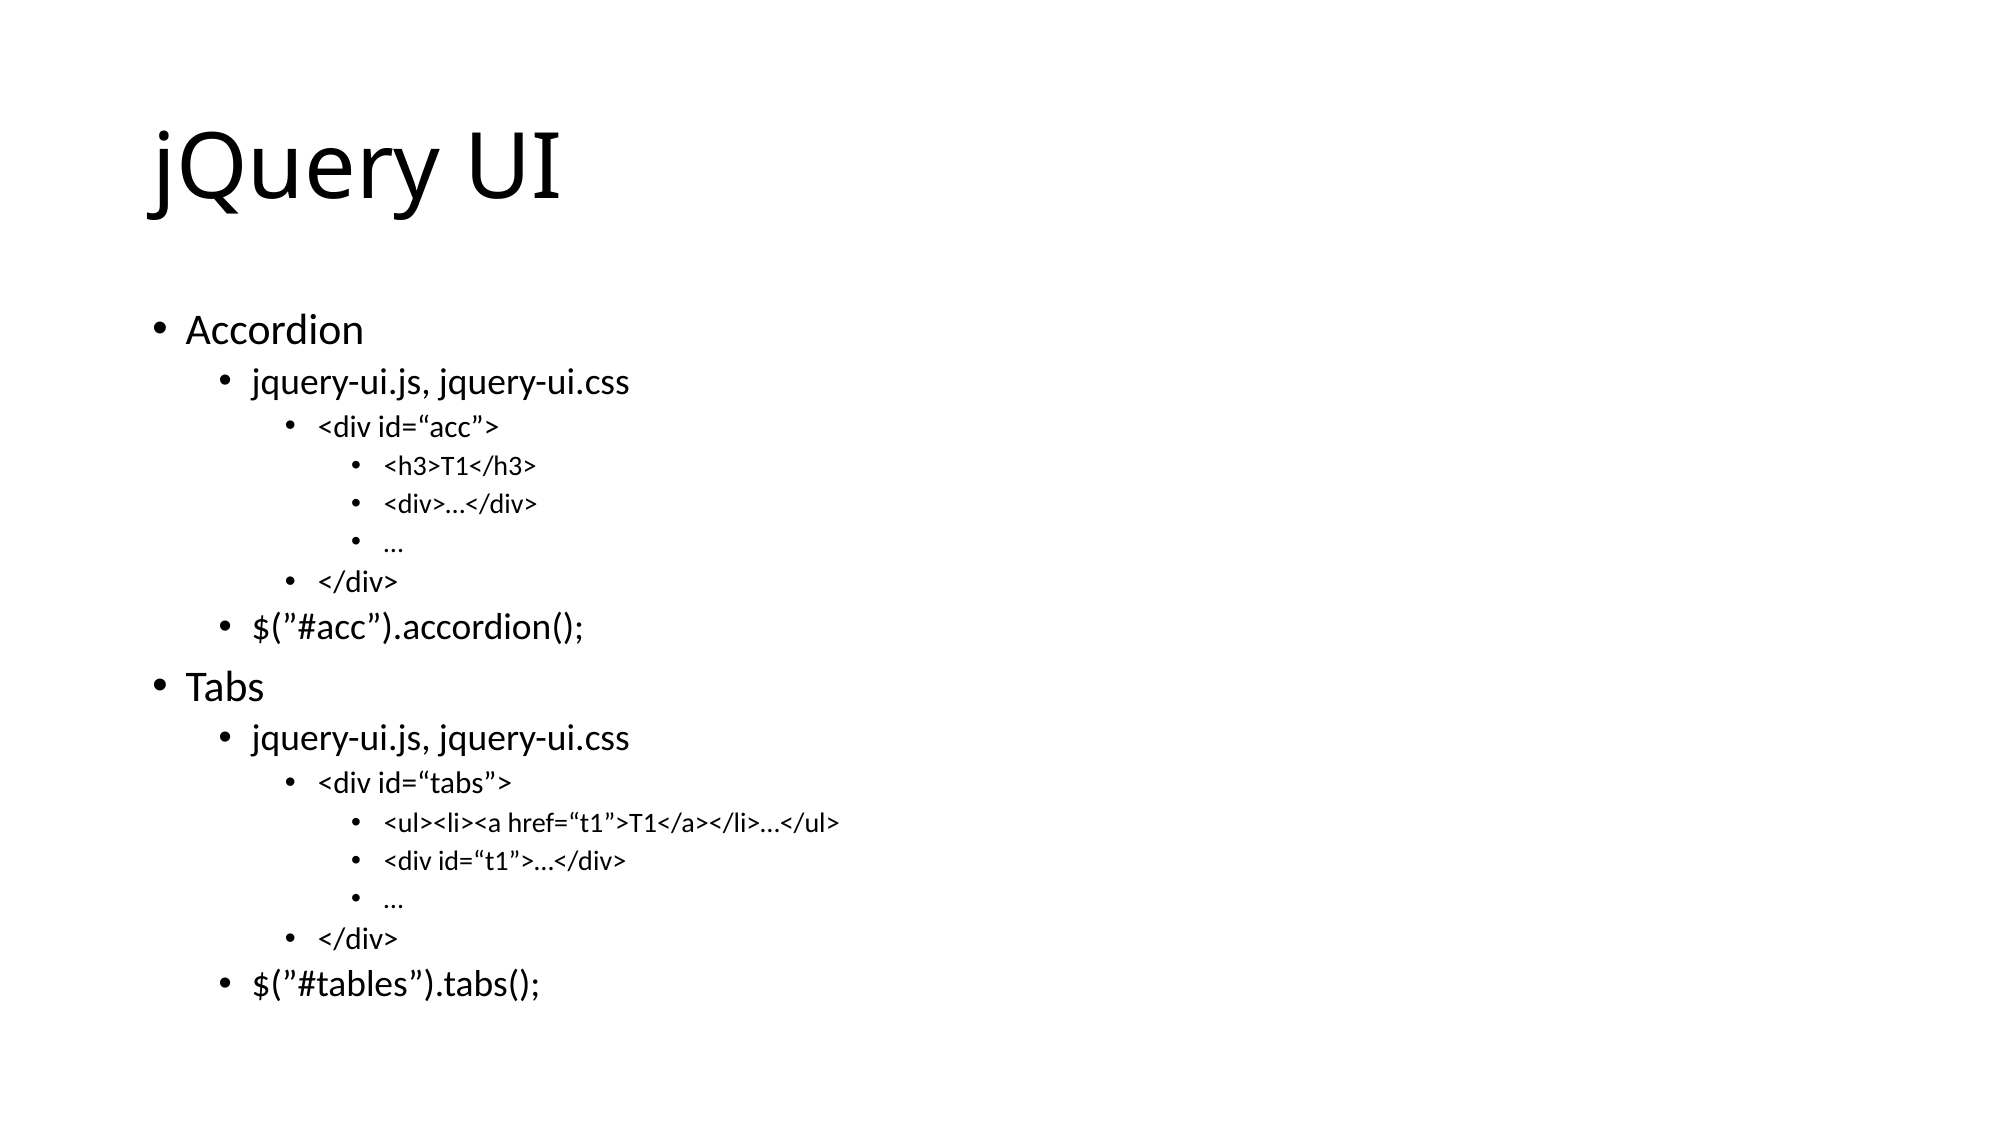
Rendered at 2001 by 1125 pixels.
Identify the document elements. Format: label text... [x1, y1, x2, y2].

title jQuery UI [137, 59, 1863, 278]
list Accordion jquery-ui.js, jquery-ui.css <div id=“acc”> <h3>T1</h3> <div>…</div> … </div> $(”#acc”).accordion(); Tabs jquery-ui.js, jquery-ui.css <div id=“tabs”> <ul><li><a href=“t1”>T1</a></li>…</ul> <div id=“t1”>…</div> … </div> $(”#tables”).tabs(); [137, 299, 1863, 1014]
